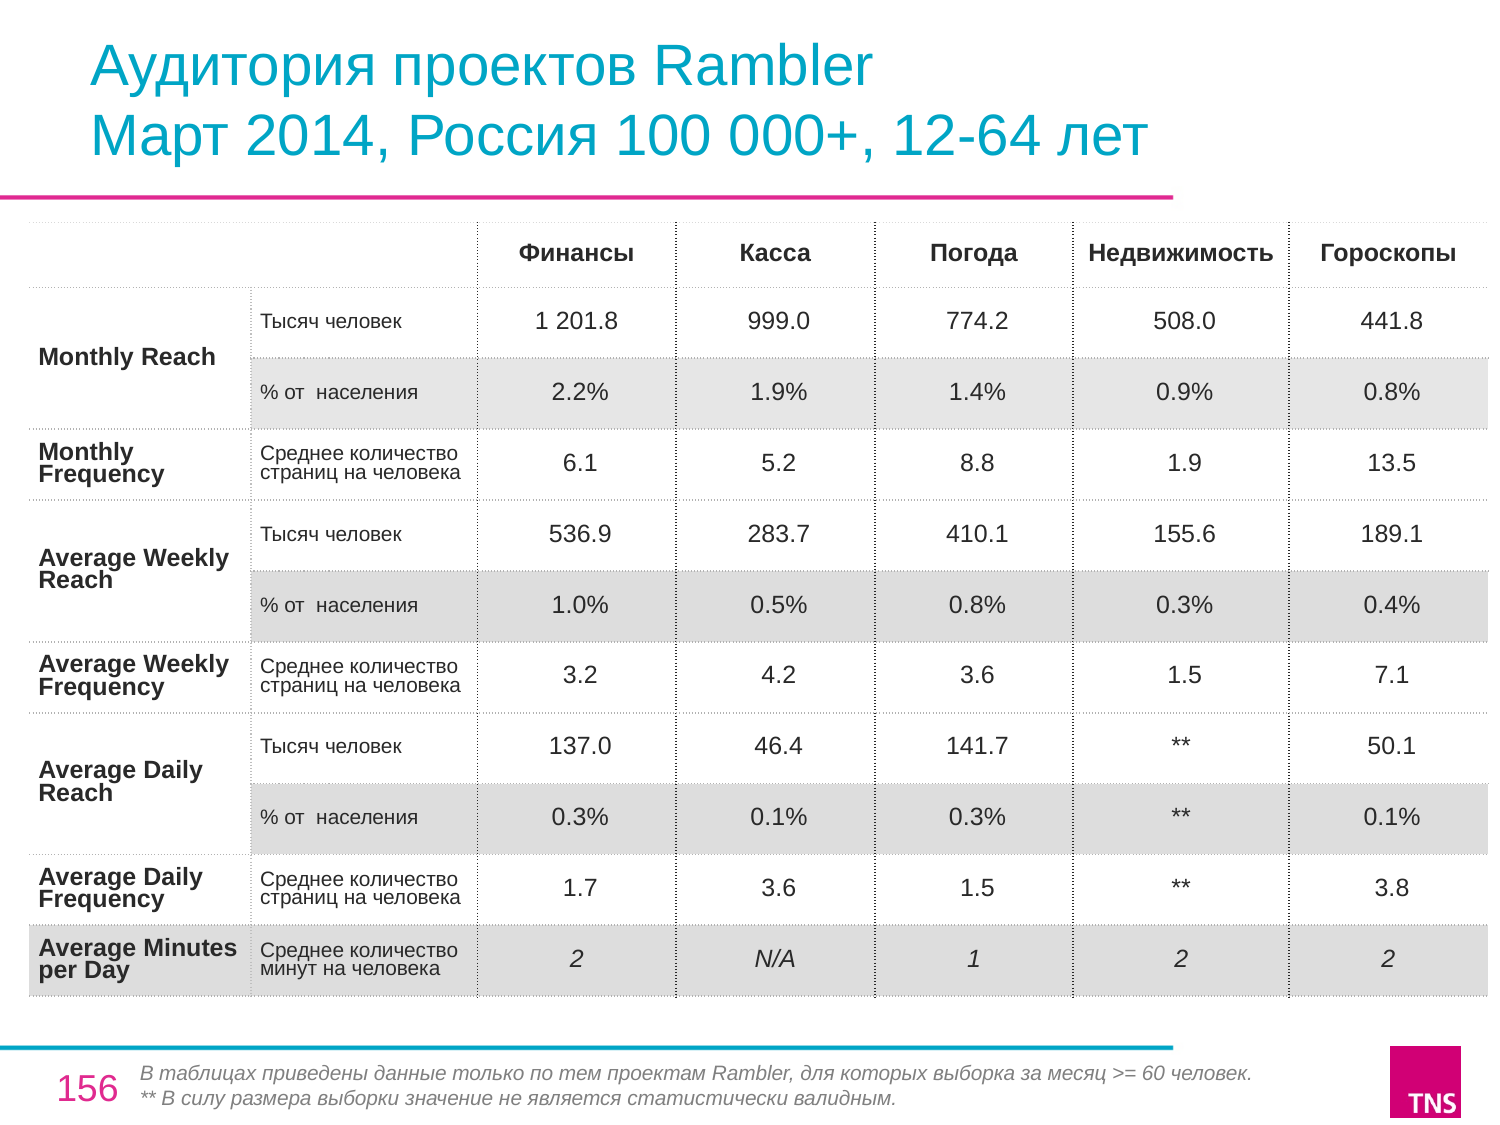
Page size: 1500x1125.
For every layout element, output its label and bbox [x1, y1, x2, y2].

text_box [124, 1052, 1463, 1117]
table_header [29, 223, 1488, 287]
picture [0, 0, 1500, 1125]
slide_number [40, 1055, 392, 1125]
table_cell [29, 287, 1488, 996]
title [74, 8, 1476, 187]
